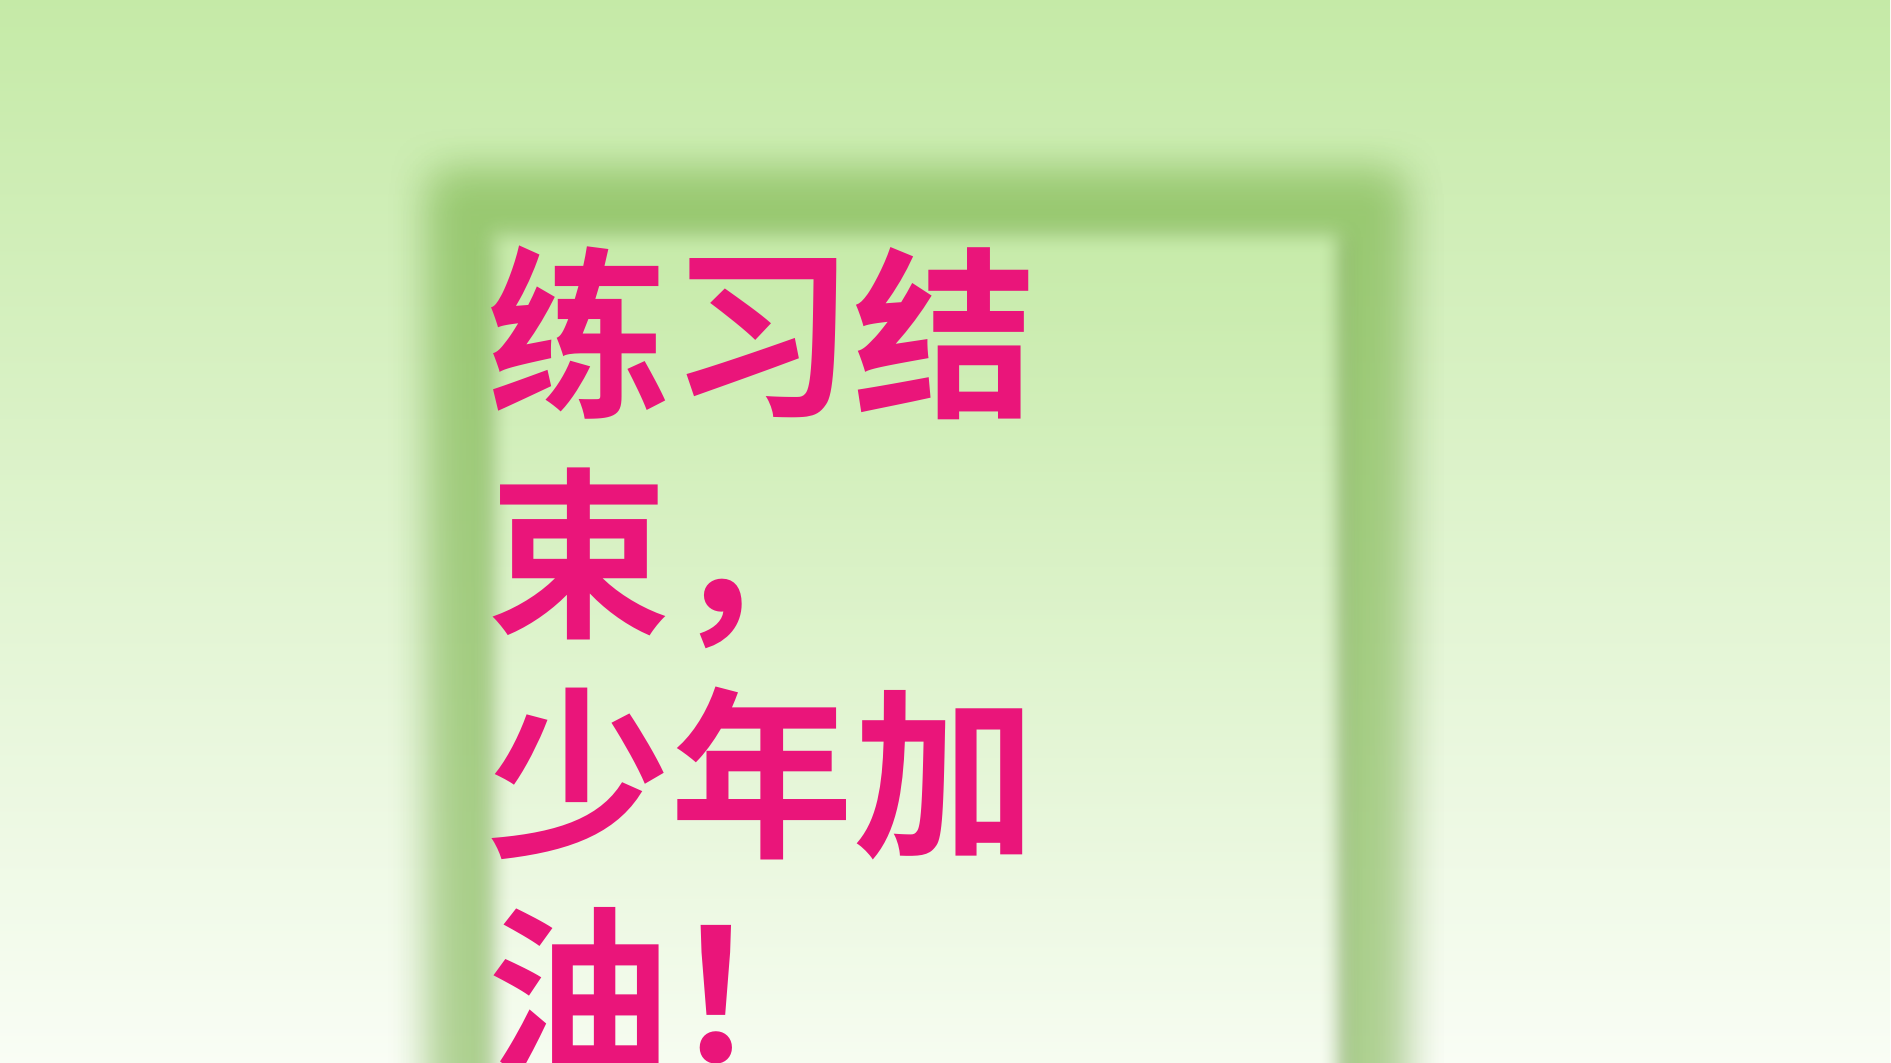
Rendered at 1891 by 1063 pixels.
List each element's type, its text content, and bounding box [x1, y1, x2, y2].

text_box 练习结束， 少年加油！ [505, 246, 1326, 1063]
